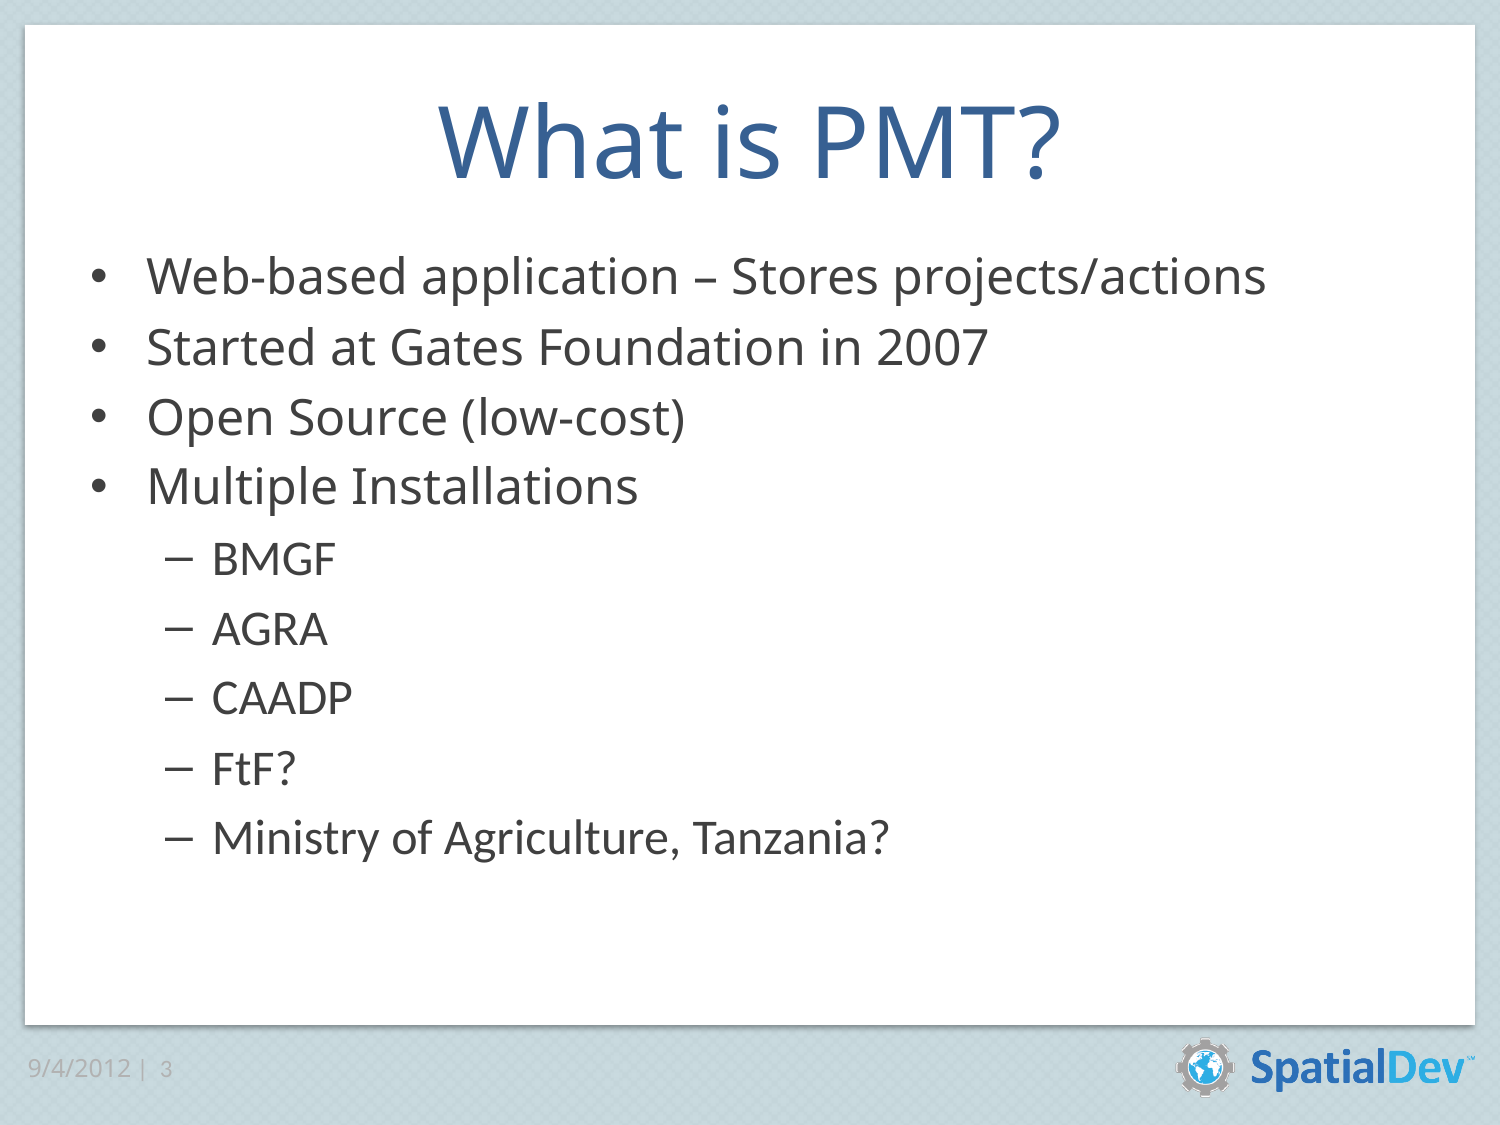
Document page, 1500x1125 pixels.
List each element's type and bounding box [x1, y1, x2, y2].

text_box [1174, 1037, 1476, 1099]
picture [0, 0, 1500, 1125]
